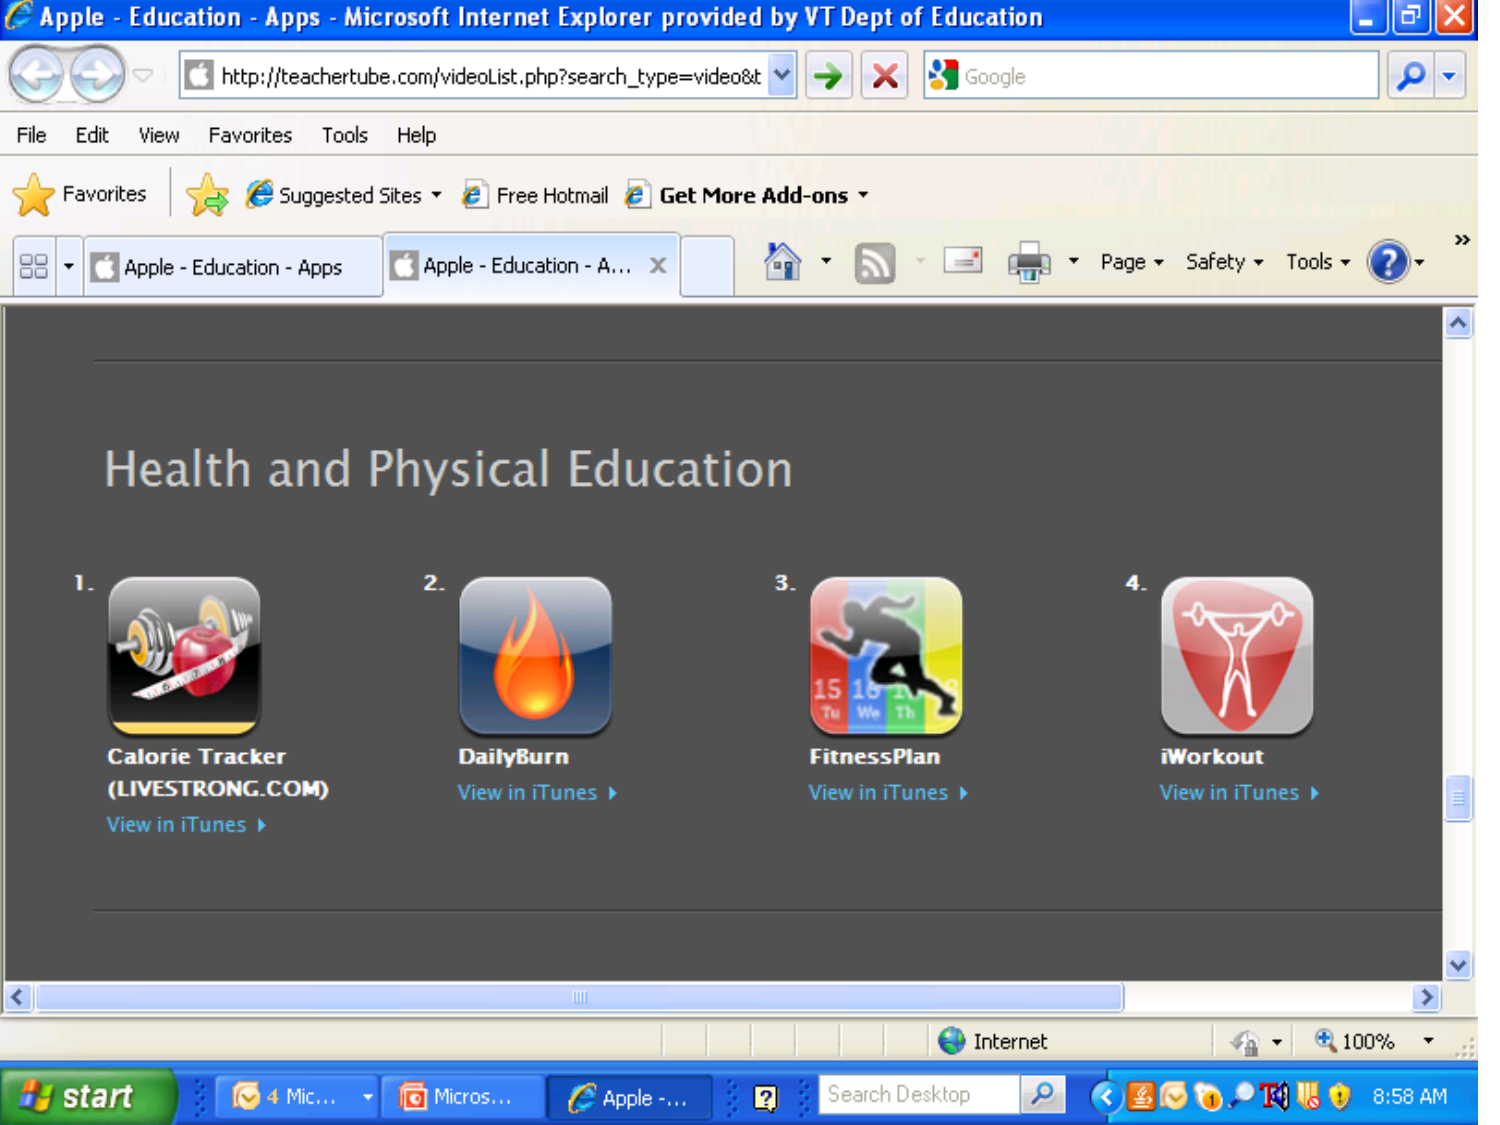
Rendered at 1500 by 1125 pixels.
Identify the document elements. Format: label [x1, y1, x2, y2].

list [0, 0, 1478, 1125]
